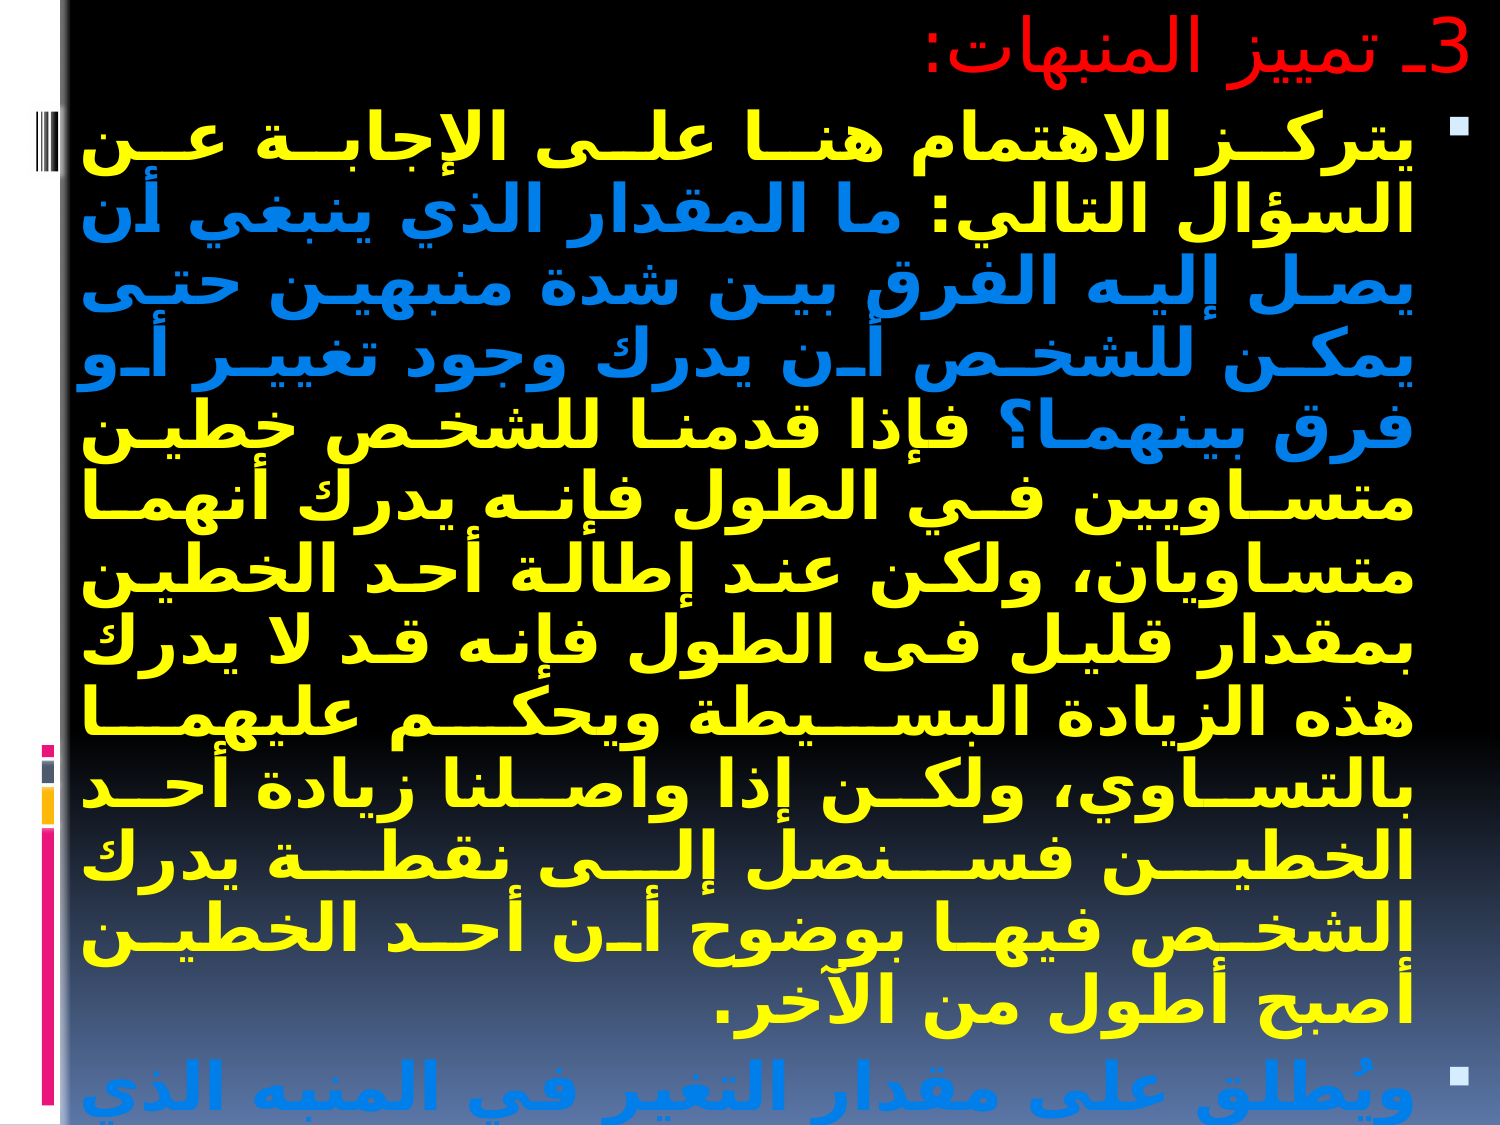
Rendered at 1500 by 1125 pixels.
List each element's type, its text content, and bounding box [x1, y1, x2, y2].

list 3ـ تمييز المنبهات: يتركز الاهتمام هنا على الإجابة عن السؤال التالي: ما المقدار الذي ينبغي أن يصل إليه الفرق بين شدة منبهين حتى يمكن للشخص أن يدرك وجود تغيير أو فرق بينهما؟ فإذا قدمنا للشخص خطين متساويين في الطول فإنه يدرك أنهما متساويان، ولكن عند إطالة أحد الخطين بمقدار قليل فى الطول فإنه قد لا يدرك هذه الزيادة البسيطة ويحكم عليهما بالتساوي، ولكن إذا واصلنا زيادة أحد الخطين فسنصل إلى نقطة يدرك الشخص فيها بوضوح أن أحد الخطين أصبح أطول من الآخر. ويُطلق على مقدار التغير في المنبه الذي يكفى لإدراك وجود فرق في الشدة بين منبهين، مصطلح العتبة الفارقة أو الفرق الذي نكاد نلاحظه. [64, 0, 1500, 1125]
